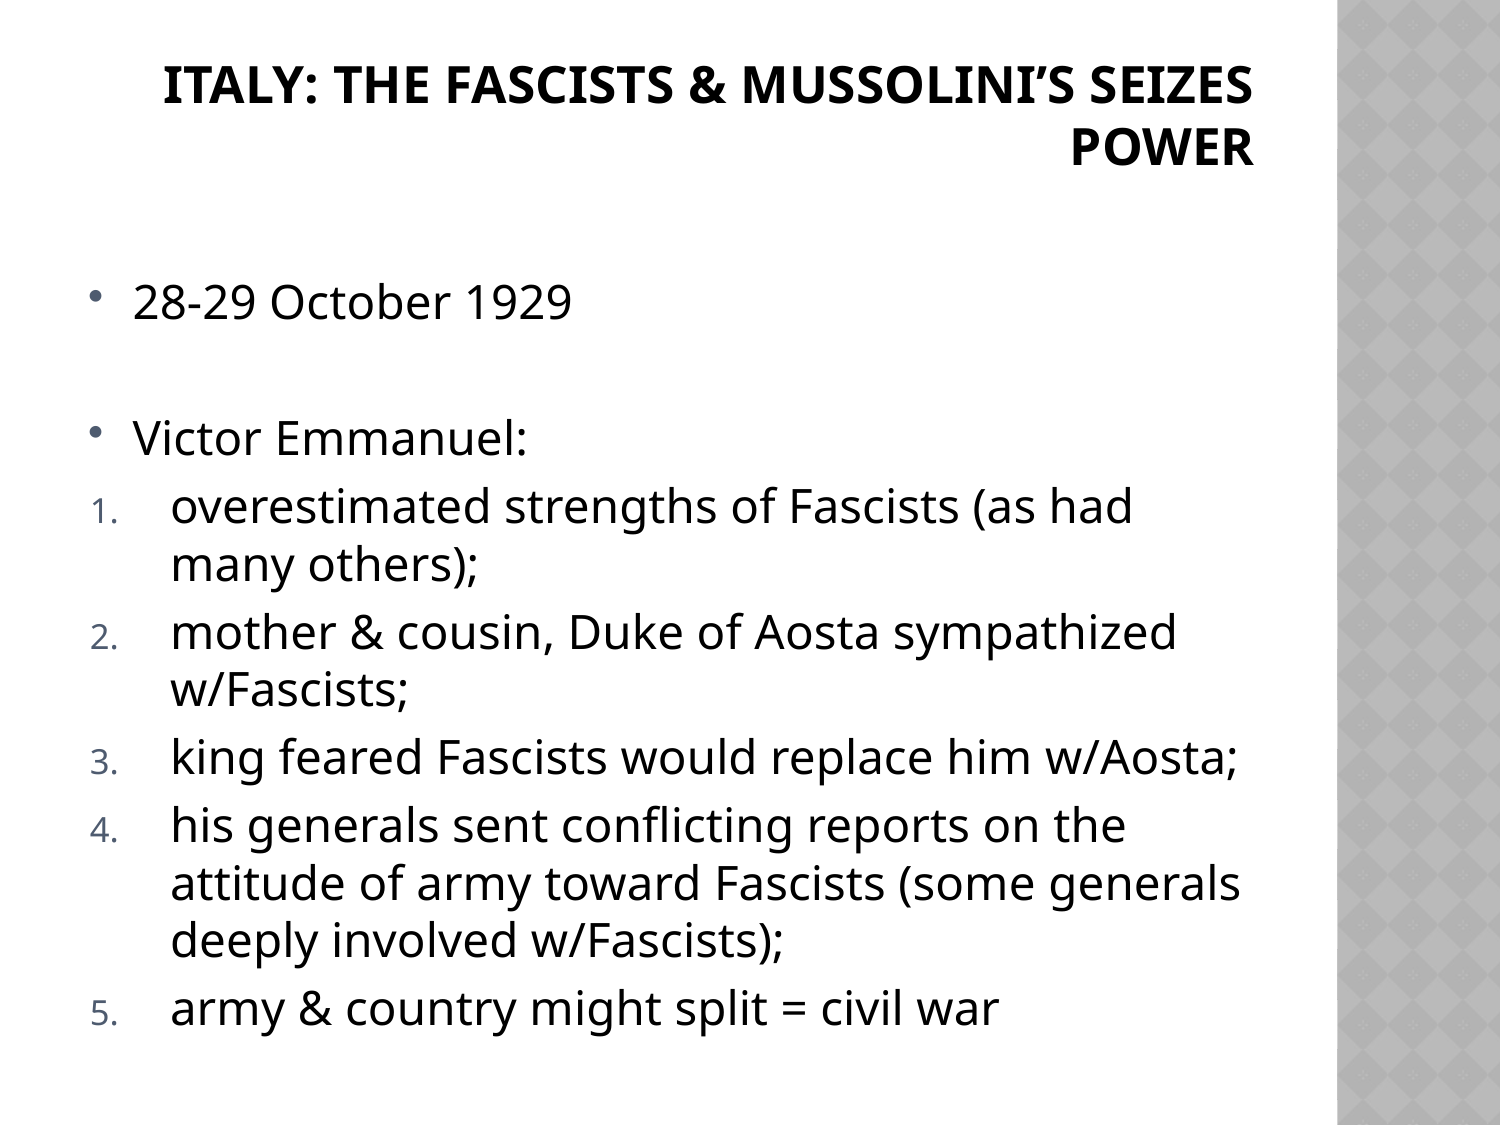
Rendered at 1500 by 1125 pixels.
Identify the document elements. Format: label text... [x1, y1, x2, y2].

title Italy: the fascists & Mussolini’s seizes power [75, 52, 1263, 240]
list 28-29 October 1929 Victor Emmanuel: overestimated strengths of Fascists (as had many others); mother & cousin, Duke of Aosta sympathized w/Fascists; king feared Fascists would replace him w/Aosta; his generals sent conflicting reports on the attitude of army toward Fascists (some generals deeply involved w/Fascists); army & country might split = civil war [75, 264, 1263, 1059]
